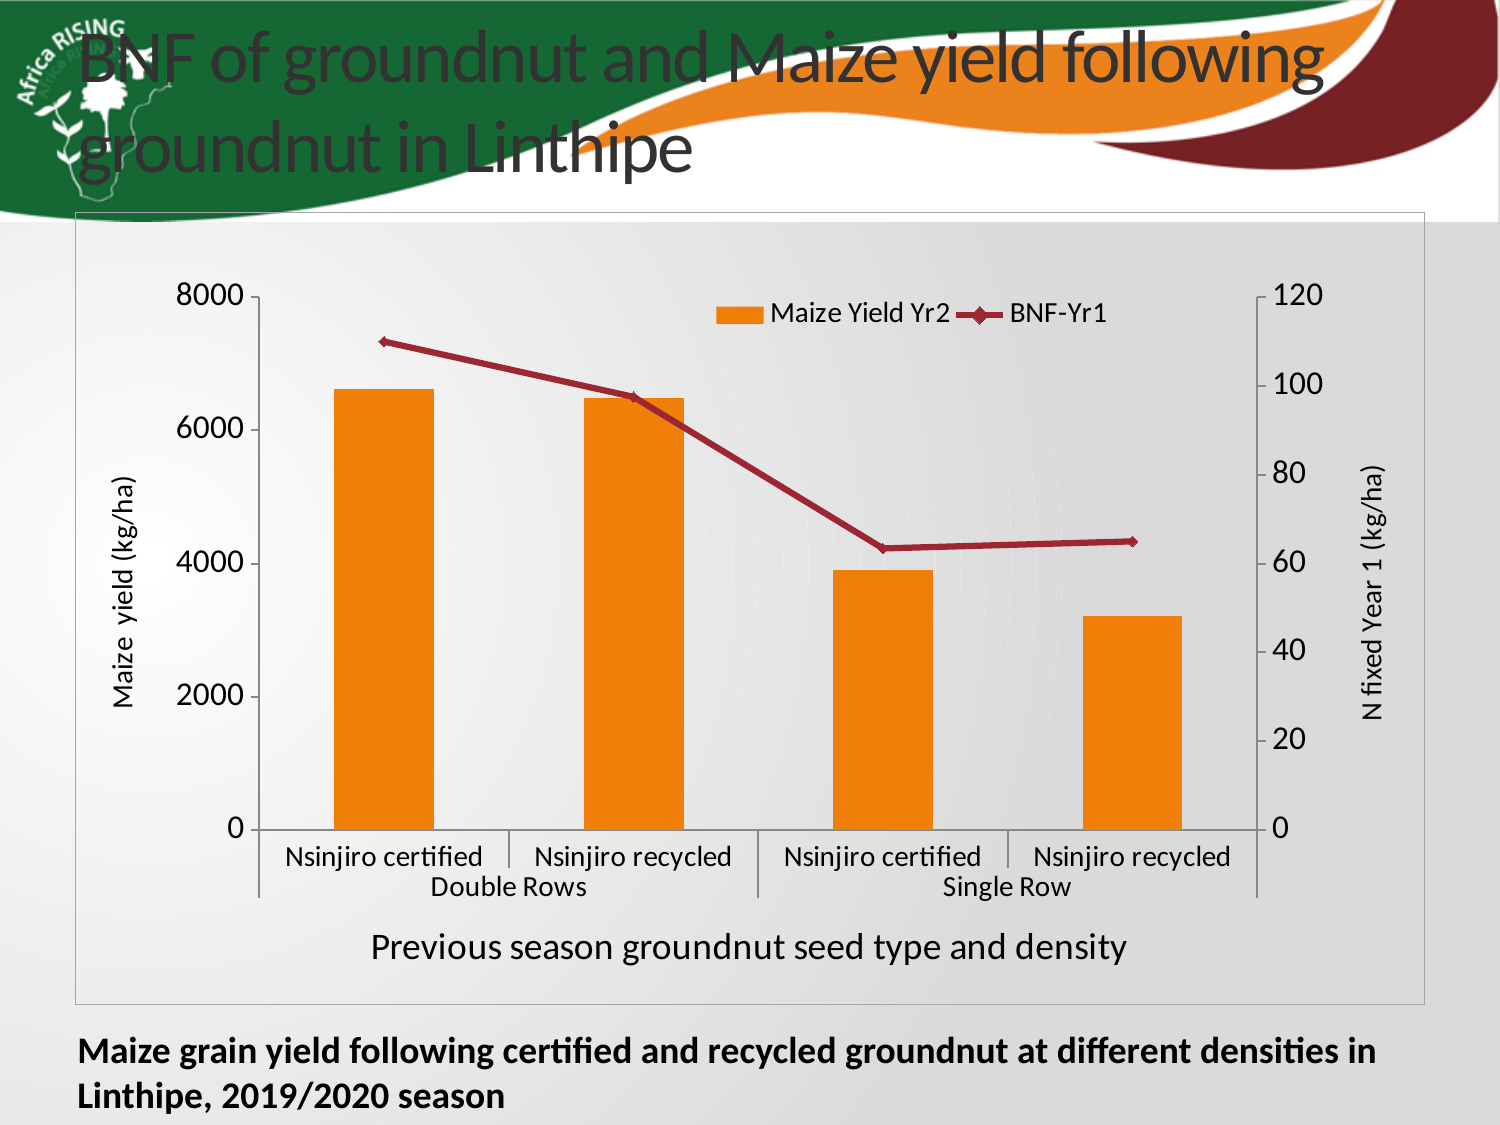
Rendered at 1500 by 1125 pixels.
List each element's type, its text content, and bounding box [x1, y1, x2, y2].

chart [74, 211, 1426, 1006]
title BNF of groundnut and Maize yield following groundnut in Linthipe [62, 0, 1413, 188]
picture [0, 0, 1499, 222]
text_box Maize grain yield following certified and recycled groundnut at different densities in Linthipe, 2019/2020 season [62, 1018, 1450, 1124]
